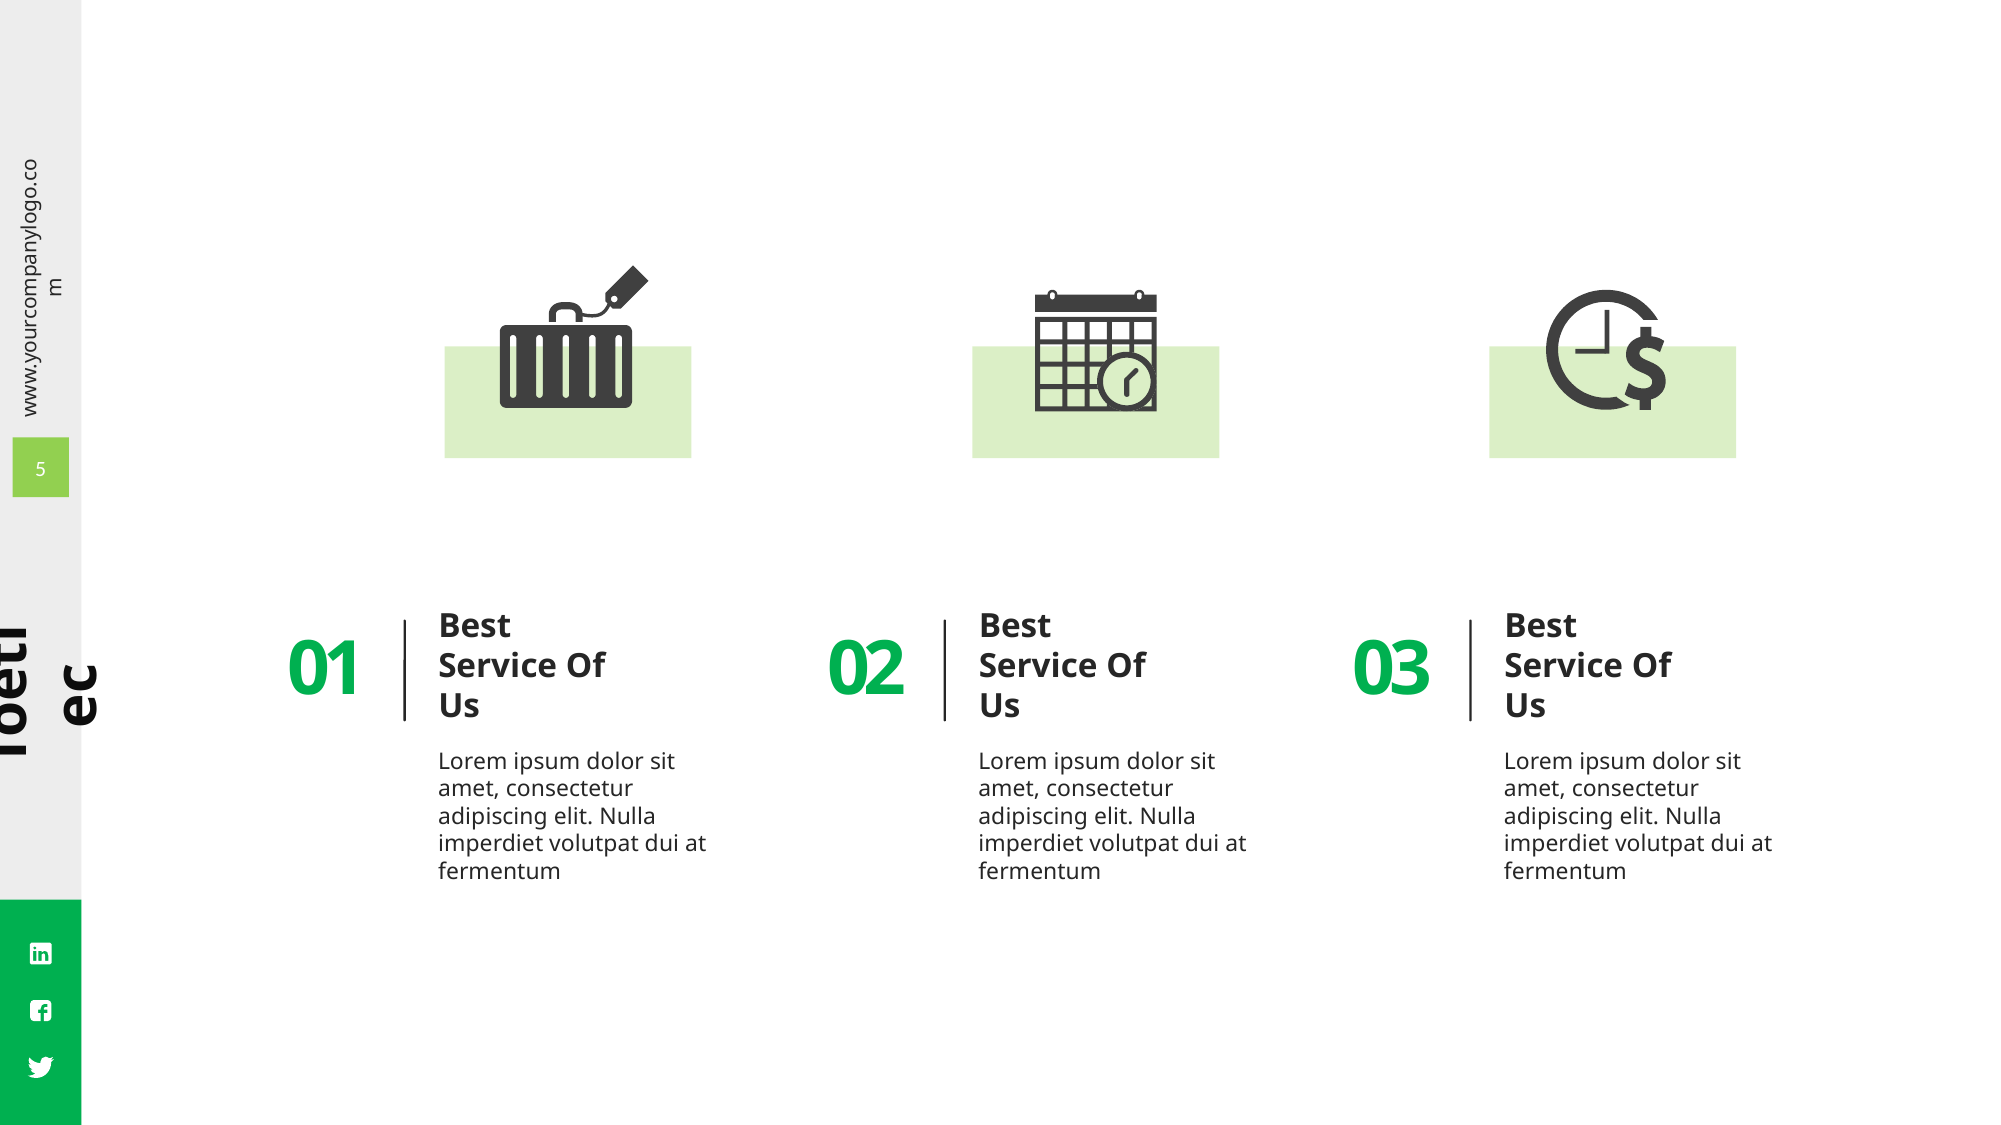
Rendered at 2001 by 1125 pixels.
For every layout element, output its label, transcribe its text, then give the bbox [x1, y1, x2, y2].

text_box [1546, 289, 1666, 410]
slide_number 5 [12, 437, 69, 498]
text_box Lorem ipsum dolor sit amet, consectetur adipiscing elit. Nulla imperdiet volutpat dui at fermentum [963, 739, 1278, 892]
text_box [1488, 345, 1737, 459]
text_box Best Service Of Us [963, 602, 1191, 727]
text_box [942, 618, 947, 723]
text_box Best Service Of Us [423, 602, 651, 727]
text_box [1468, 618, 1473, 723]
text_box Lorem ipsum dolor sit amet, consectetur adipiscing elit. Nulla imperdiet volutpat dui at fermentum [423, 739, 738, 892]
text_box 01 [265, 608, 388, 733]
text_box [1035, 289, 1157, 412]
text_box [499, 265, 649, 408]
text_box 03 [1331, 608, 1454, 733]
text_box [402, 618, 407, 723]
text_box Best Service Of Us [1489, 602, 1717, 727]
text_box [444, 345, 692, 459]
text_box Lorem ipsum dolor sit amet, consectetur adipiscing elit. Nulla imperdiet volutpat dui at fermentum [1489, 739, 1804, 892]
text_box [971, 345, 1220, 459]
text_box 02 [806, 608, 929, 733]
